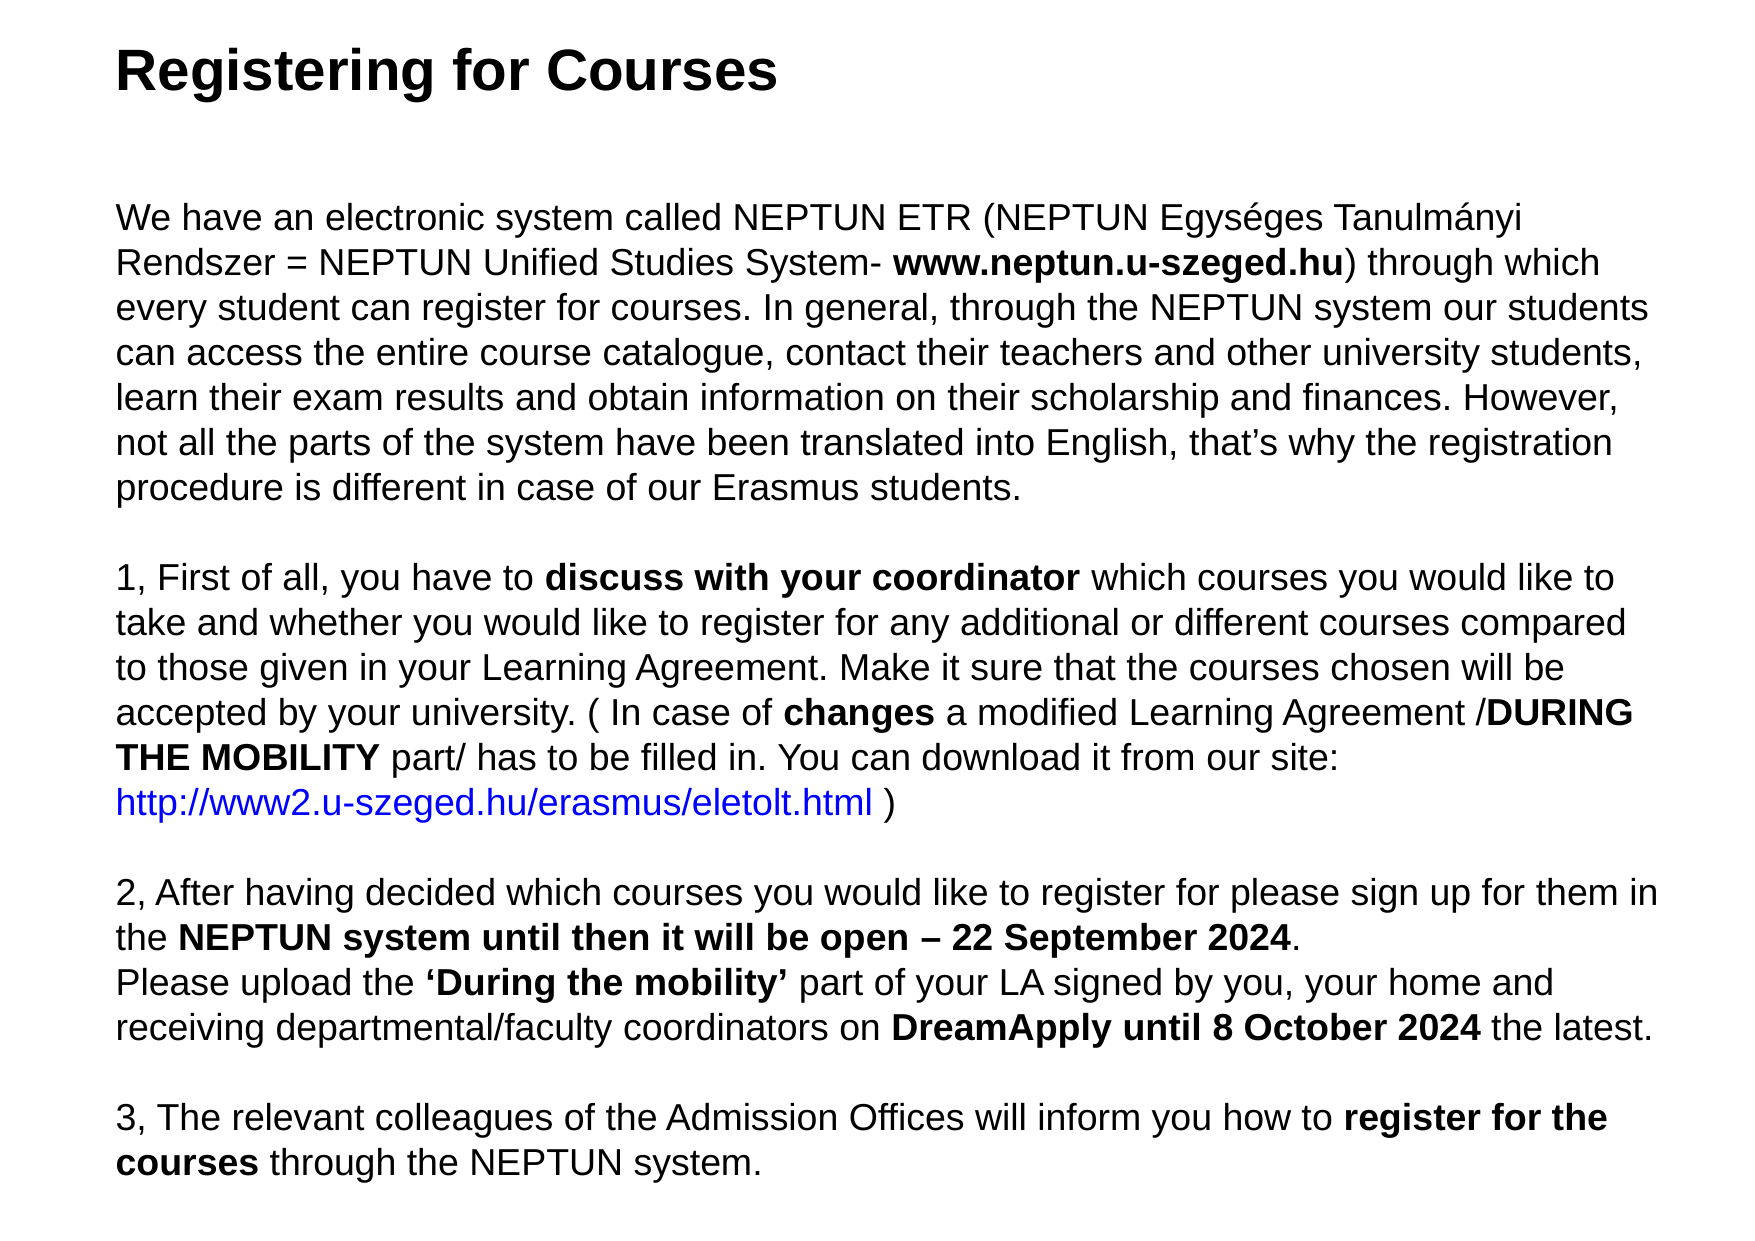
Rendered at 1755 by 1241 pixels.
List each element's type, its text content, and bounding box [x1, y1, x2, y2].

text_box Registering for Courses We have an electronic system called NEPTUN ETR (NEPTUN Egységes Tanulmányi Rendszer = NEPTUN Unified Studies System- www.neptun.u-szeged.hu) through which every student can register for courses. In general, through the NEPTUN system our students can access the entire course catalogue, contact their teachers and other university students, learn their exam results and obtain information on their scholarship and finances. However, not all the parts of the system have been translated into English, that’s why the registration procedure is different in case of our Erasmus students. 1, First of all, you have to discuss with your coordinator which courses you would like to take and whether you would like to register for any additional or different courses compared to those given in your Learning Agreement. Make it sure that the courses chosen will be accepted by your university. ( In case of changes a modified Learning Agreement /DURING THE MOBILITY part/ has to be filled in. You can download it from our site: http://www2.u-szeged.hu/erasmus/eletolt.html ) 2, After having decided which courses you would like to register for please sign up for them in the NEPTUN system until then it will be open – 22 September 2024. Please upload the ‘During the mobility’ part of your LA signed by you, your home and receiving departmental/faculty coordinators on DreamApply until 8 October 2024 the latest. 3, The relevant colleagues of the Admission Offices will inform you how to register for the courses through the NEPTUN system. [100, 0, 1684, 1235]
